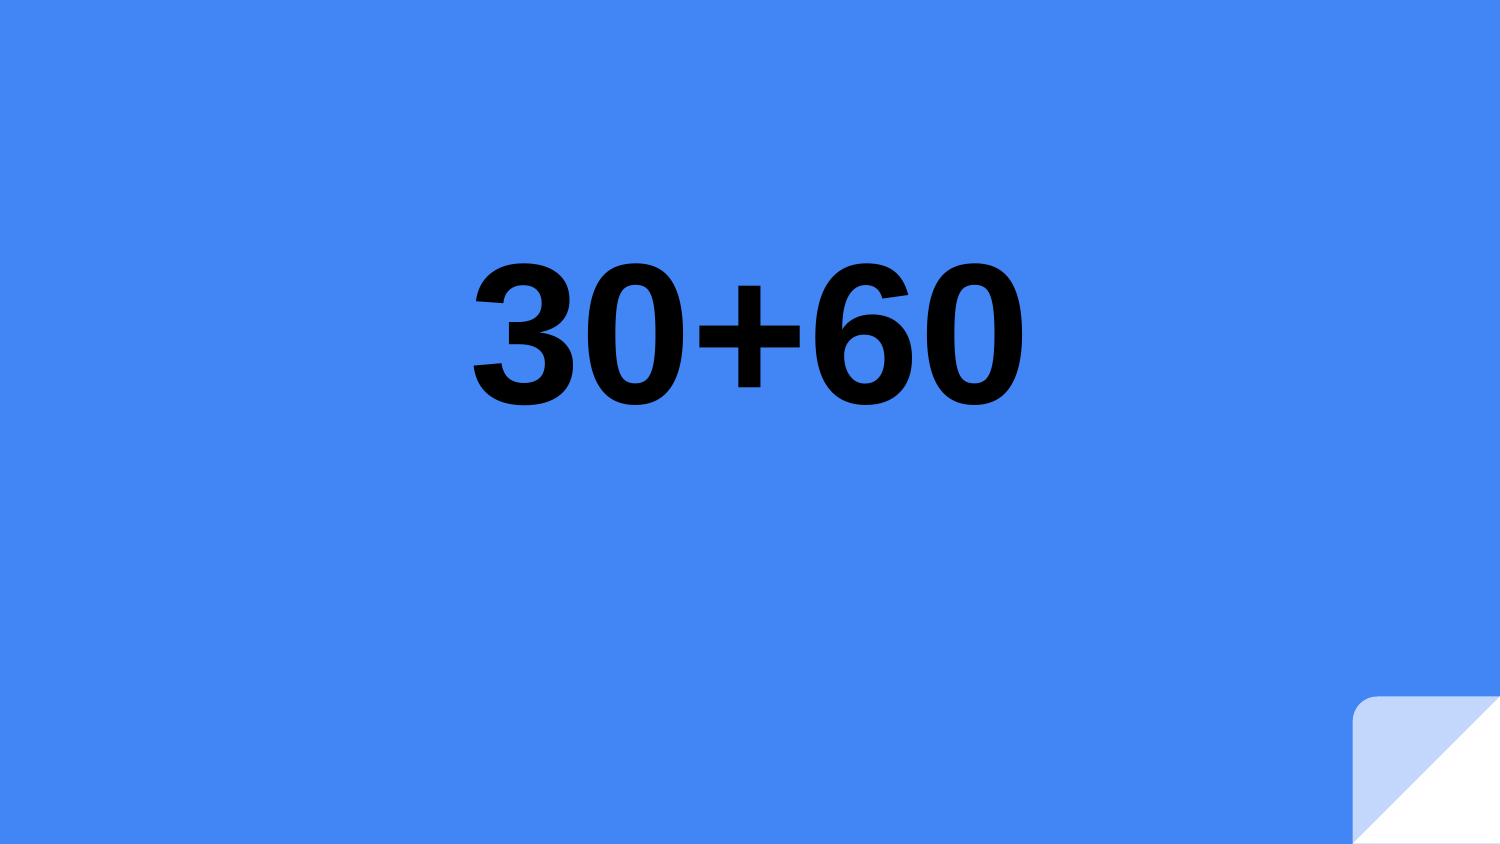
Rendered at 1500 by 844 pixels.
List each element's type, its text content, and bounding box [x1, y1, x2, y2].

title 30+60 [51, 207, 1449, 459]
